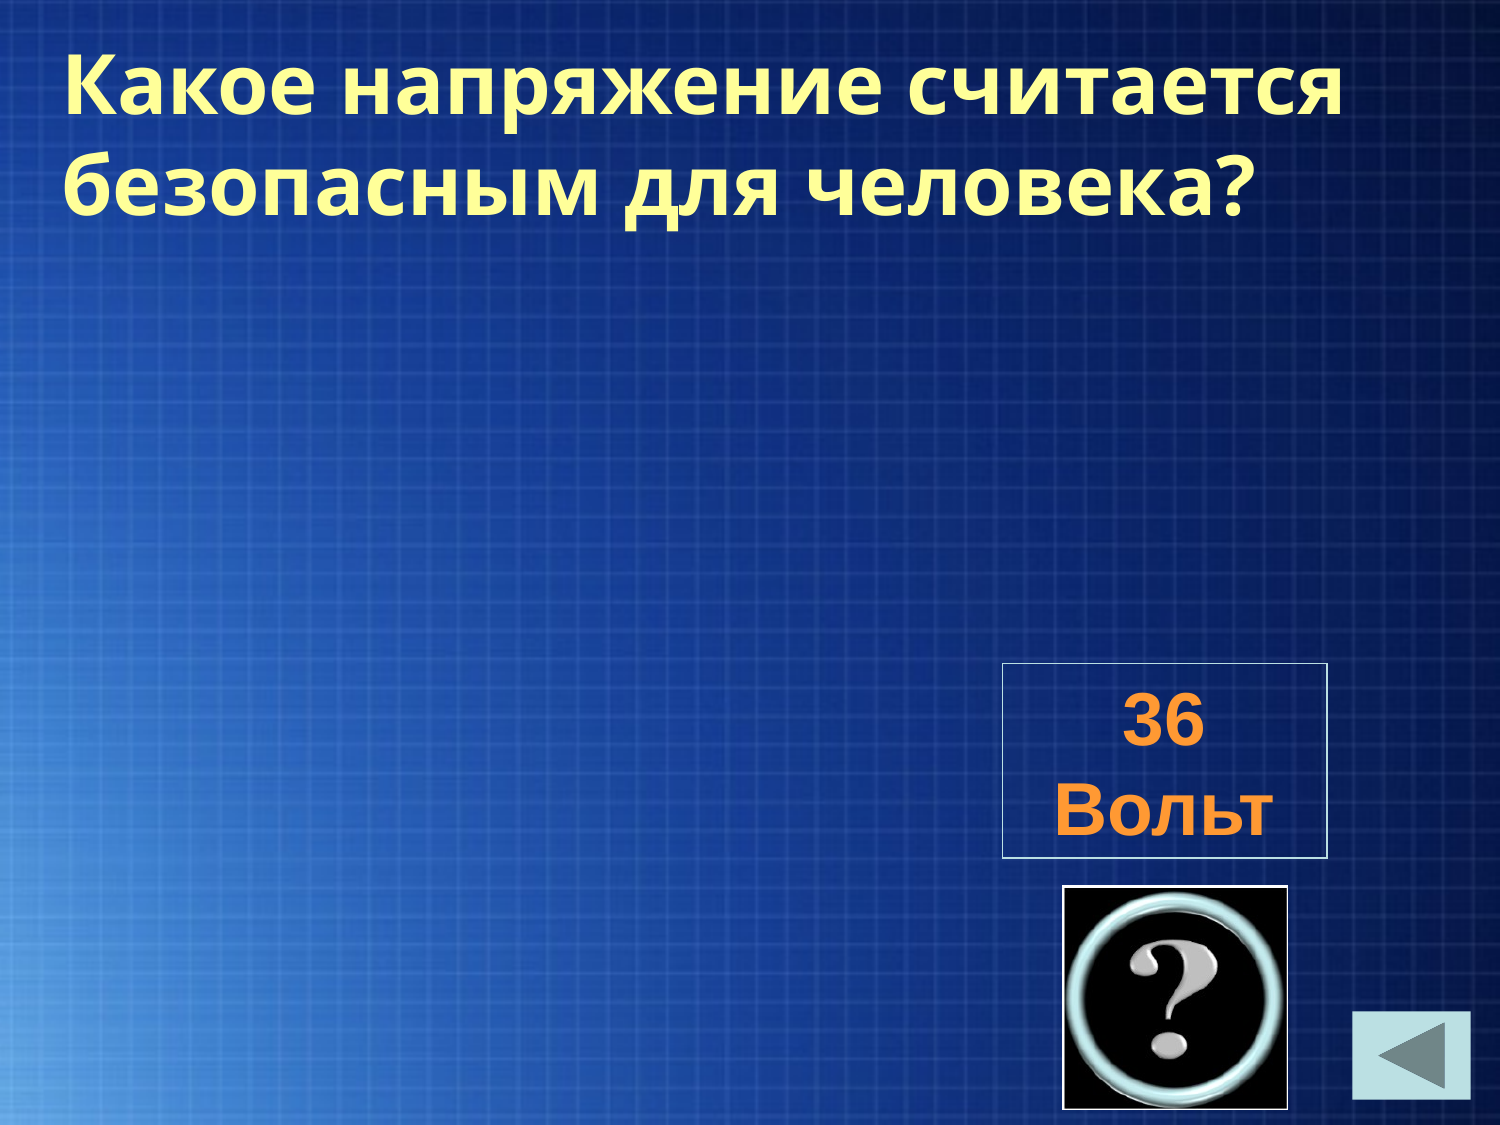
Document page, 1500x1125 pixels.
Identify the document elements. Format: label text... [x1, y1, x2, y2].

text_box Какое напряжение считается безопасным для человека? [46, 24, 1446, 239]
picture [0, 0, 1500, 1125]
text_box 36 Вольт [1002, 663, 1327, 859]
text_box [1352, 1011, 1471, 1100]
